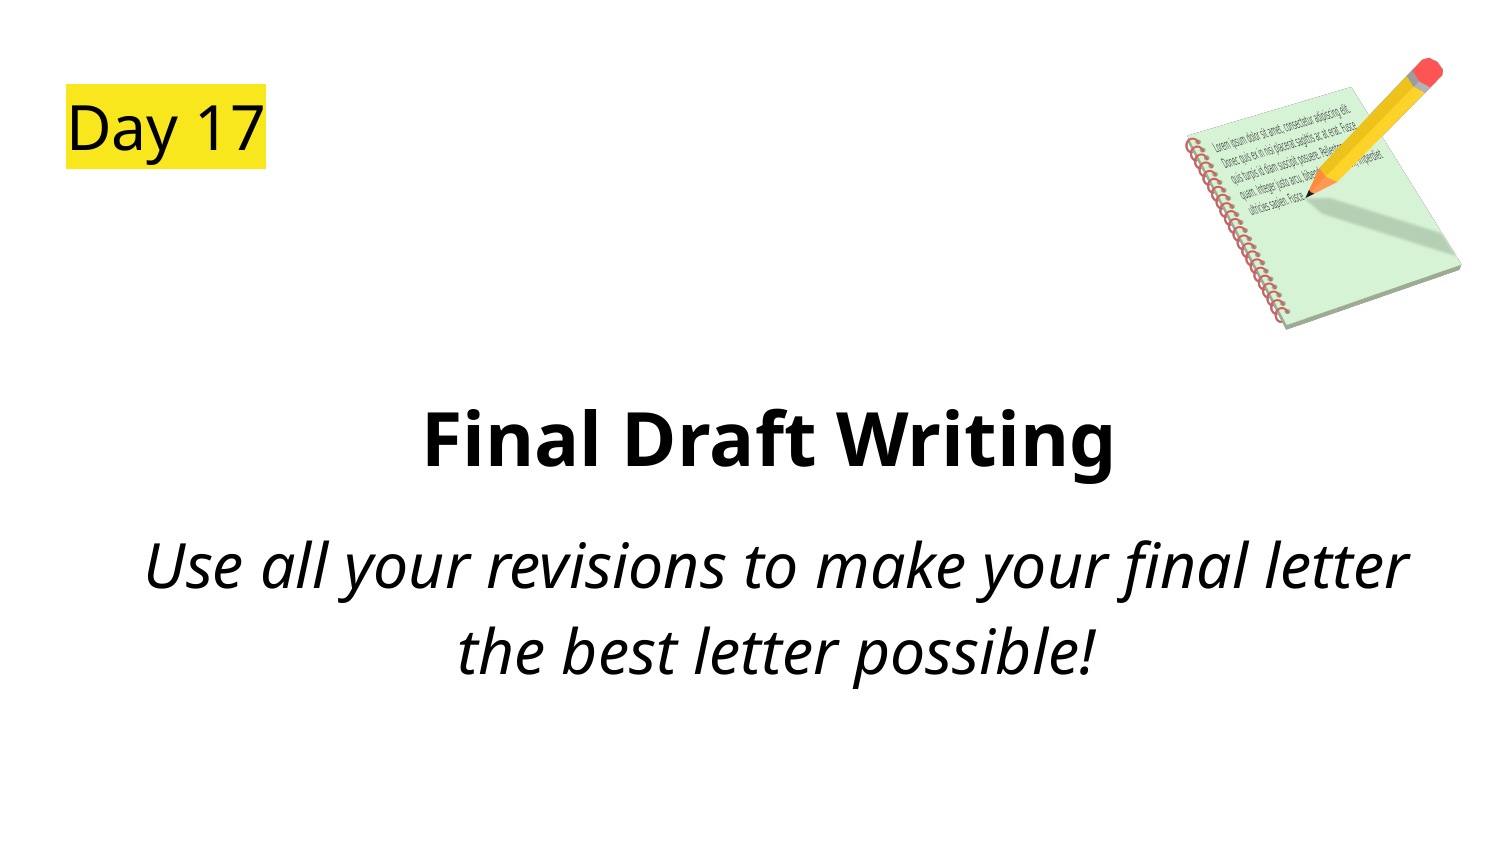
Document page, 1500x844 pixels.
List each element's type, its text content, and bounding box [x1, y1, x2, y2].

picture [1175, 49, 1473, 341]
list Final Draft Writing Use all your revisions to make your final letter the best letter possible! [106, 269, 1449, 817]
title Day 17 [51, 72, 1170, 167]
